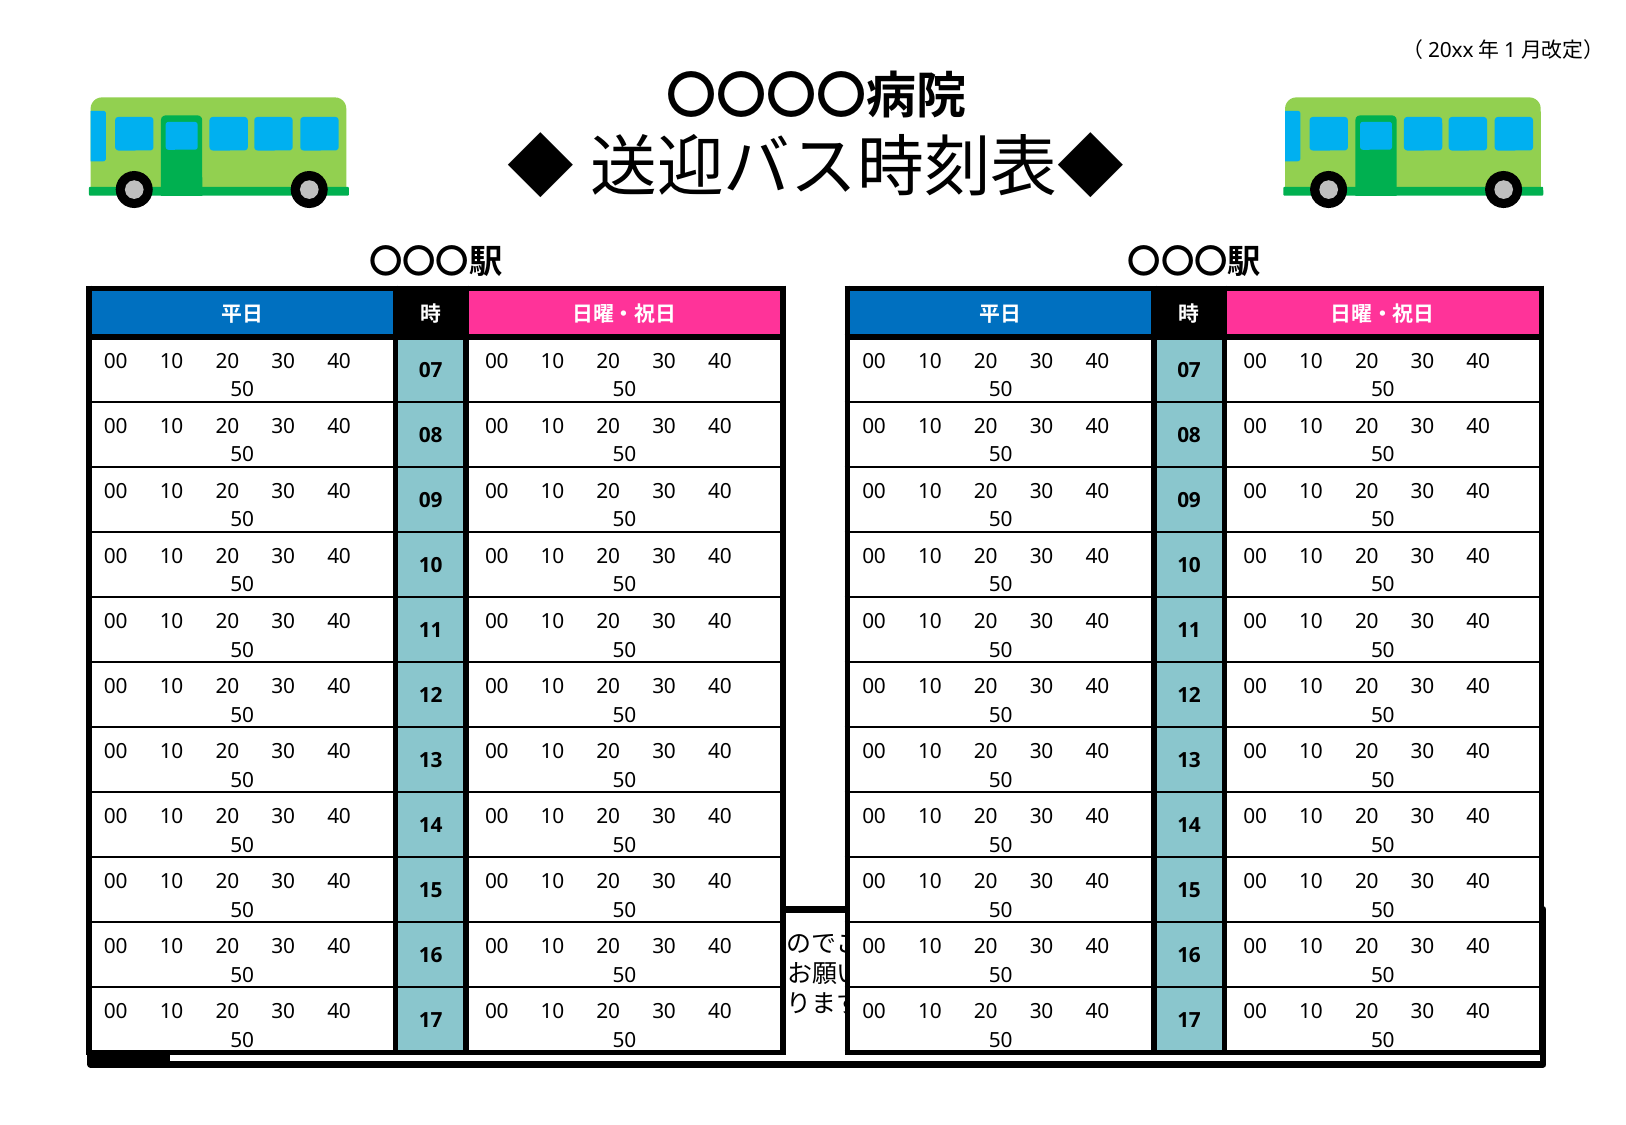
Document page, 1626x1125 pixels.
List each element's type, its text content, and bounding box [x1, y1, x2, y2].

text_box ご注意 [90, 1055, 166, 1065]
table_cell 00 10 20 30 40 50 [850, 598, 1151, 661]
text_box 〇〇〇駅 [847, 232, 1542, 288]
table_cell 00 10 20 30 40 50 [850, 340, 1151, 401]
table_cell 14 [1157, 793, 1222, 856]
table_cell 00 10 20 30 40 50 [850, 923, 1151, 986]
table_cell 00 10 20 30 40 50 [850, 793, 1151, 856]
table_cell 14 [398, 793, 463, 856]
table_cell 00 10 20 30 40 50 [469, 793, 780, 856]
text_box 交通状態や天候により遅延や運休する場合ありますのでご了承ください。 車いすでご利用の場合は、付き添いの方もご同乗でお願いします。 定員が超過する場合は、乗車をお断りする場合があります。 施設ご利用以外の方は乗車できません。 [166, 909, 1544, 1065]
table_cell 00 10 20 30 40 50 [469, 468, 780, 531]
text_box 〇〇〇駅 [88, 232, 783, 288]
text_box 〇〇〇〇病院 [651, 56, 981, 131]
table_cell 00 10 20 30 40 50 [92, 533, 393, 596]
table_cell 00 10 20 30 40 50 [469, 858, 780, 921]
table_cell 00 10 20 30 40 50 [1227, 858, 1539, 921]
table_cell 08 [1157, 403, 1222, 466]
table_header 平日 [92, 291, 393, 334]
table_cell 00 10 20 30 40 50 [92, 988, 393, 1050]
table_cell 17 [398, 988, 463, 1050]
table_cell 08 [398, 403, 463, 466]
table_cell 00 10 20 30 40 50 [469, 923, 780, 986]
table_cell 00 10 20 30 40 50 [1227, 793, 1539, 856]
table_cell 00 10 20 30 40 50 [469, 340, 780, 401]
table_cell 00 10 20 30 40 50 [92, 663, 393, 726]
table_cell 00 10 20 30 40 50 [850, 858, 1151, 921]
table_cell 16 [398, 923, 463, 986]
table_cell 10 [1157, 533, 1222, 596]
table_cell 00 10 20 30 40 50 [469, 533, 780, 596]
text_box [1283, 97, 1544, 209]
table_cell 00 10 20 30 40 50 [1227, 340, 1539, 401]
table_cell 11 [398, 598, 463, 661]
table_cell 12 [398, 663, 463, 726]
table_cell 13 [398, 728, 463, 791]
table_cell 10 [398, 533, 463, 596]
table_cell 00 10 20 30 40 50 [92, 923, 393, 986]
table_cell 00 10 20 30 40 50 [850, 403, 1151, 466]
table_cell 16 [1157, 923, 1222, 986]
table_cell 00 10 20 30 40 50 [850, 663, 1151, 726]
table_cell 00 10 20 30 40 50 [1227, 598, 1539, 661]
table_header 日曜・祝日 [1227, 291, 1539, 334]
table_cell 00 10 20 30 40 50 [850, 988, 1151, 1050]
table_cell 00 10 20 30 40 50 [1227, 988, 1539, 1050]
table_cell 00 10 20 30 40 50 [1227, 403, 1539, 466]
table_cell 00 10 20 30 40 50 [469, 598, 780, 661]
table_cell 00 10 20 30 40 50 [850, 728, 1151, 791]
table_cell 00 10 20 30 40 50 [469, 988, 780, 1050]
table_cell 15 [1157, 858, 1222, 921]
table_cell 00 10 20 30 40 50 [469, 663, 780, 726]
table_cell 00 10 20 30 40 50 [469, 403, 780, 466]
table_cell 00 10 20 30 40 50 [1227, 468, 1539, 531]
table_cell 00 10 20 30 40 50 [92, 403, 393, 466]
table_cell 15 [398, 858, 463, 921]
table_cell 13 [1157, 728, 1222, 791]
table_cell 00 10 20 30 40 50 [1227, 728, 1539, 791]
table_cell 00 10 20 30 40 50 [1227, 923, 1539, 986]
table_cell 00 10 20 30 40 50 [92, 468, 393, 531]
table_cell 07 [1157, 340, 1222, 401]
table_cell 00 10 20 30 40 50 [1227, 533, 1539, 596]
table_header 時 [1157, 291, 1222, 334]
table_cell 07 [398, 340, 463, 401]
table_cell 00 10 20 30 40 50 [850, 533, 1151, 596]
table_cell 00 10 20 30 40 50 [92, 793, 393, 856]
table_cell 00 10 20 30 40 50 [92, 728, 393, 791]
table_cell 17 [1157, 988, 1222, 1050]
table_cell 12 [1157, 663, 1222, 726]
text_box （20xx年1月改定） [1387, 29, 1619, 70]
table_header 日曜・祝日 [469, 291, 780, 334]
table_cell 00 10 20 30 40 50 [92, 340, 393, 401]
table_cell 00 10 20 30 40 50 [850, 468, 1151, 531]
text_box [88, 97, 350, 209]
table_header 平日 [850, 291, 1151, 334]
table_cell 09 [1157, 468, 1222, 531]
table_cell 11 [1157, 598, 1222, 661]
table_cell 00 10 20 30 40 50 [469, 728, 780, 791]
table_cell 00 10 20 30 40 50 [1227, 663, 1539, 726]
table_header 時 [398, 291, 463, 334]
text_box ◆送迎バス時刻表◆ [493, 116, 1140, 211]
table_cell 09 [398, 468, 463, 531]
table_cell 00 10 20 30 40 50 [92, 598, 393, 661]
table_cell 00 10 20 30 40 50 [92, 858, 393, 921]
